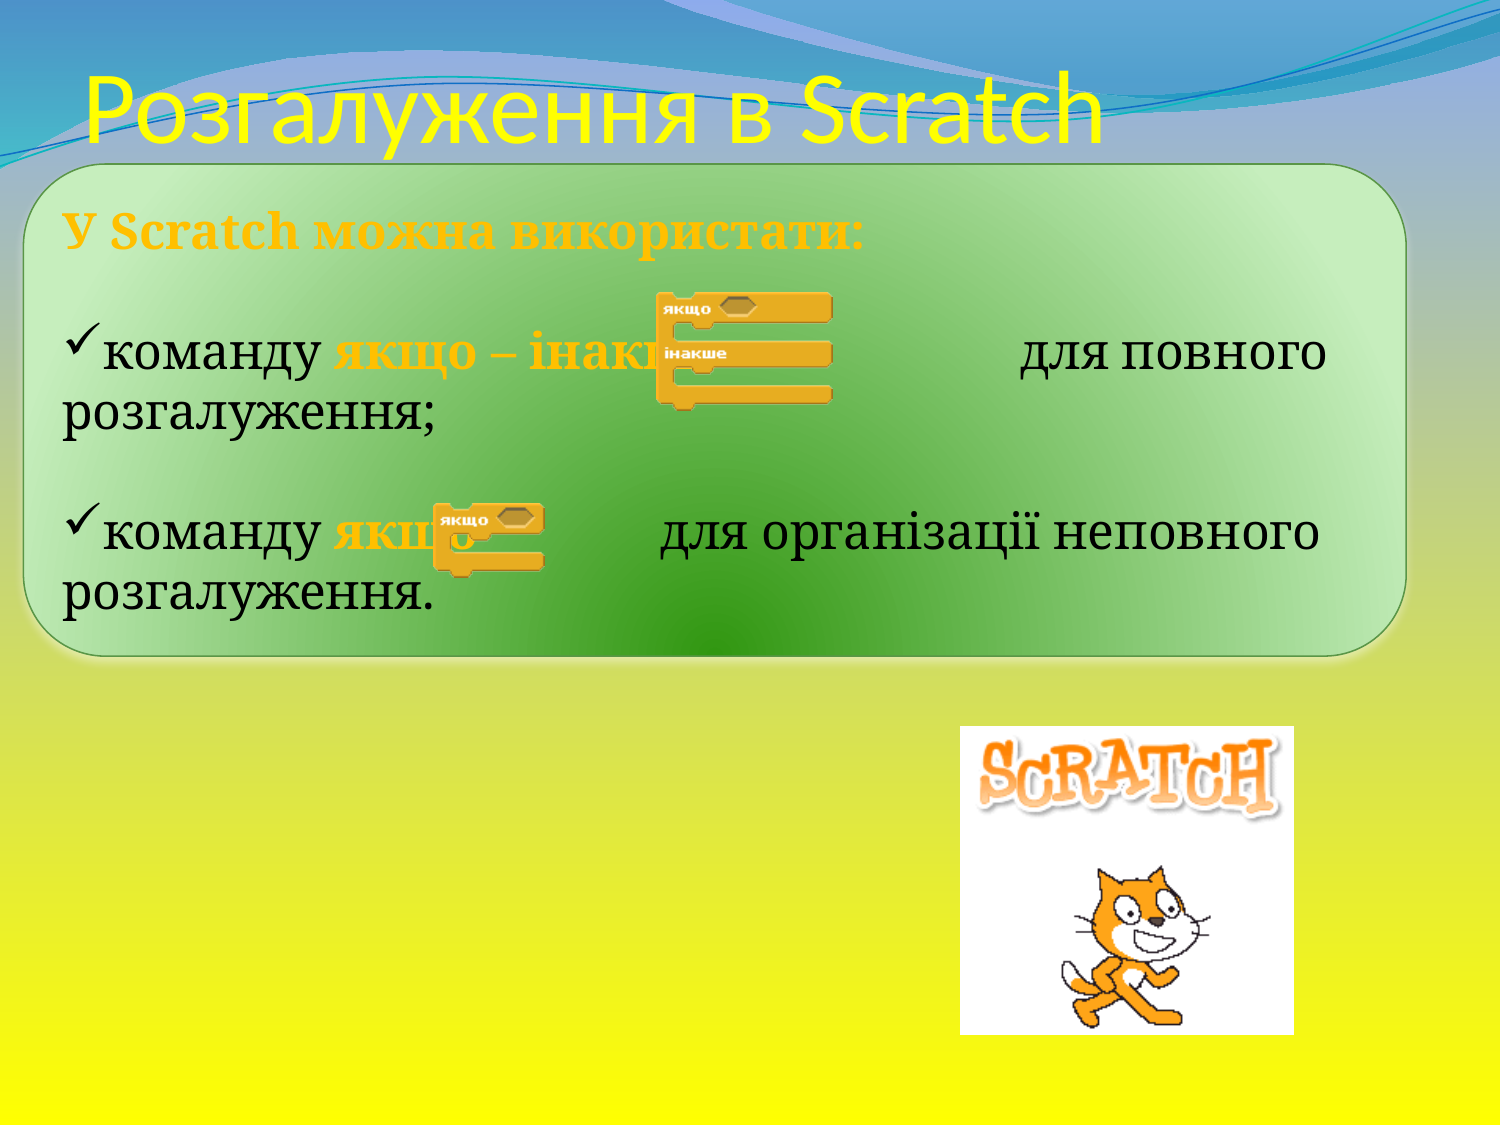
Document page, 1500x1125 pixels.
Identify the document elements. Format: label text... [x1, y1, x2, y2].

picture [960, 726, 1294, 1035]
title Розгалуження в Scratch [82, 0, 1432, 164]
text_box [23, 163, 1407, 657]
